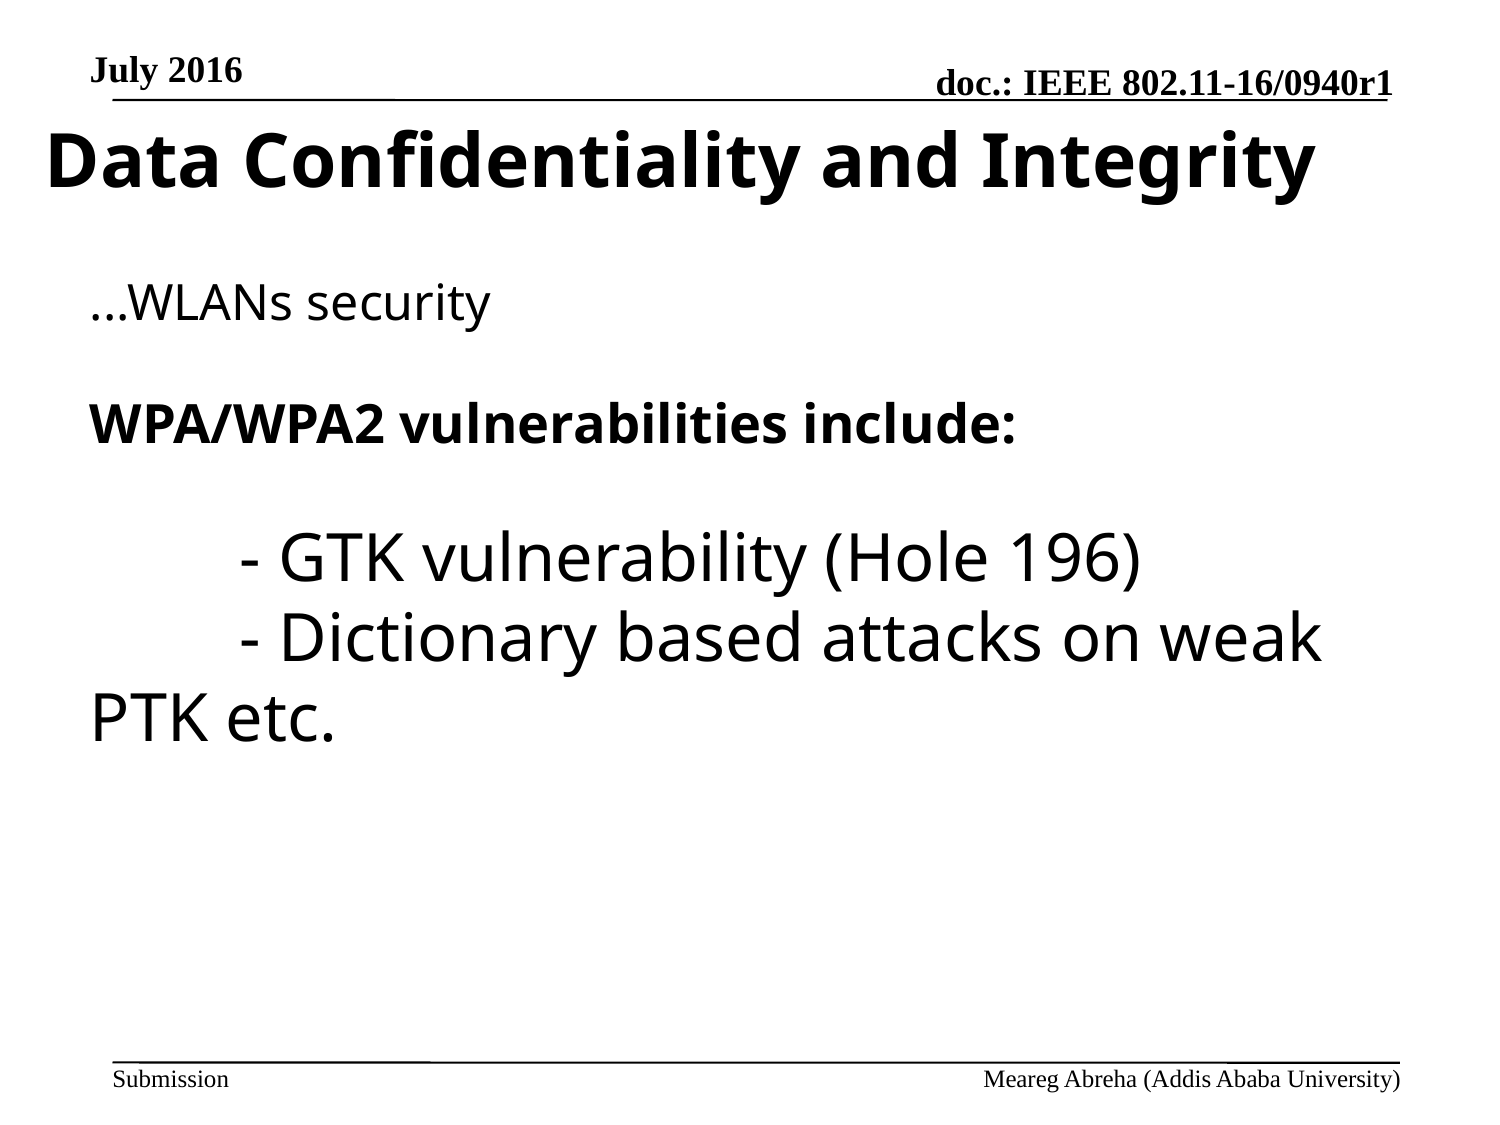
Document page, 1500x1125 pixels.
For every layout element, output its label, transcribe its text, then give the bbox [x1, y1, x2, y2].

text_box [75, 45, 1425, 232]
text_box Data Confidentiality and Integrity [30, 104, 1353, 198]
text_box July 2016 [74, 37, 258, 98]
text_box ...WLANs security WPA/WPA2 vulnerabilities include: - GTK vulnerability (Hole 196) - Dictionary based attacks on weak PTK etc. [75, 262, 1425, 1005]
footer Meareg Abreha (Addis Ababa University) [902, 1061, 1402, 1093]
